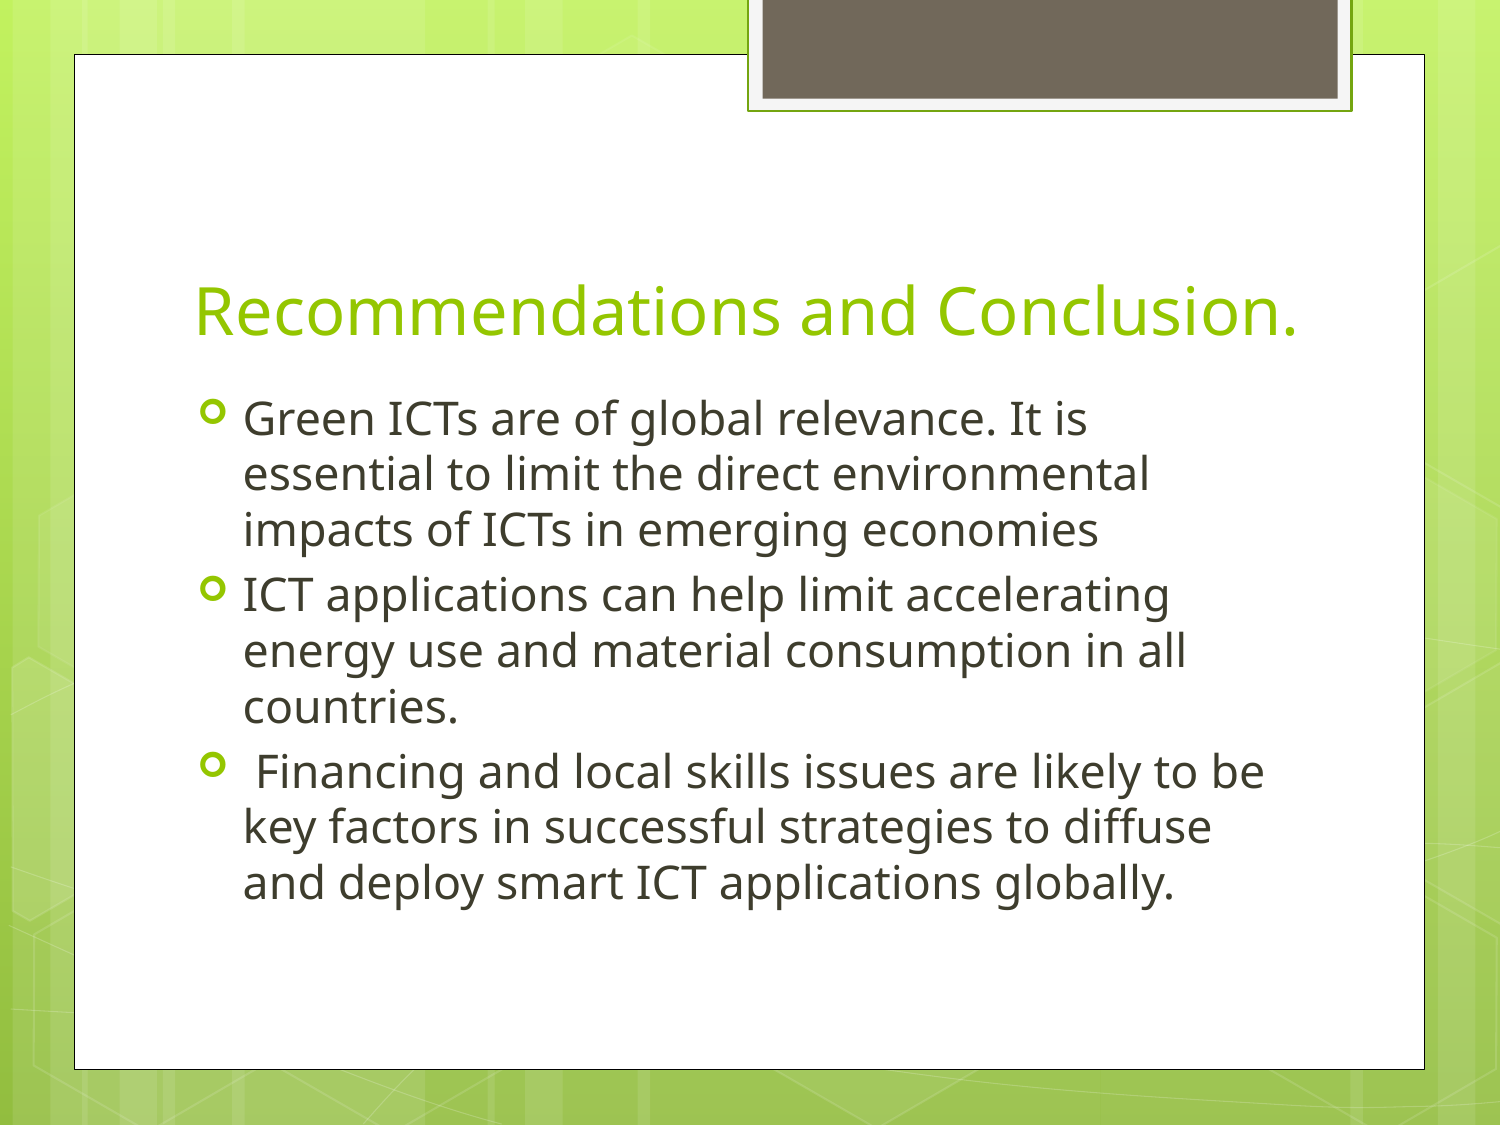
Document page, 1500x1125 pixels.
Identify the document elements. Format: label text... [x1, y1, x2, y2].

title Recommendations and Conclusion. [171, 168, 1324, 357]
list Green ICTs are of global relevance. It is essential to limit the direct environmental impacts of ICTs in emerging economies ICT applications can help limit accelerating energy use and material consumption in all countries. Financing and local skills issues are likely to be key factors in successful strategies to diffuse and deploy smart ICT applications globally. [171, 381, 1283, 957]
